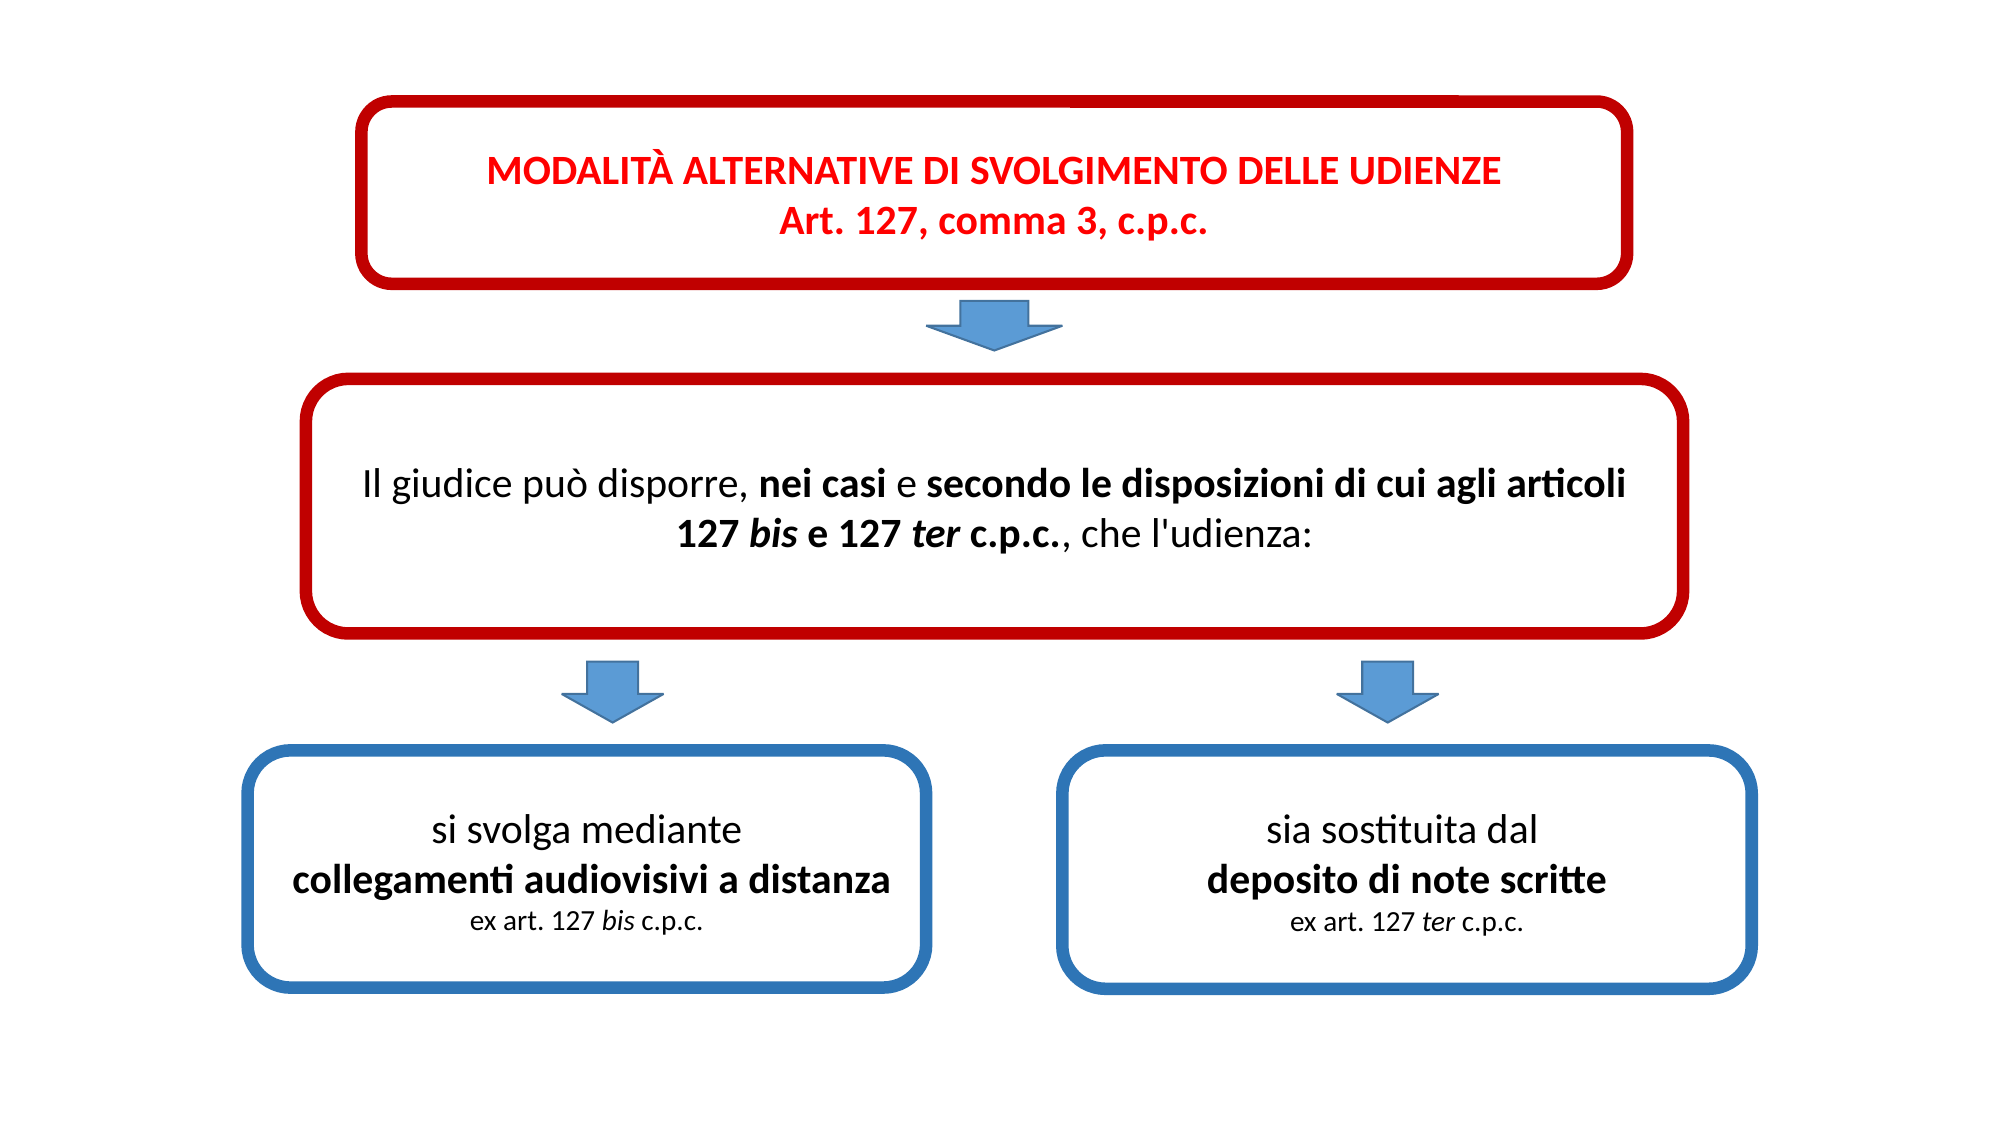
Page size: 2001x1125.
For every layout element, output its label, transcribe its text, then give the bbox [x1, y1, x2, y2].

text_box sia sostituita dal deposito di note scritte ex art. 127 ter c.p.c. [1061, 749, 1753, 990]
text_box [561, 660, 665, 724]
text_box si svolga mediante collegamenti audiovisivi a distanza ex art. 127 bis c.p.c. [246, 749, 928, 989]
text_box MODALITÀ ALTERNATIVE DI SVOLGIMENTO DELLE UDIENZE Art. 127, comma 3, c.p.c. [360, 100, 1629, 285]
text_box Il giudice può disporre, nei casi e secondo le disposizioni di cui agli articoli 127 bis e 127 ter c.p.c., che l'udienza: [304, 377, 1685, 635]
text_box [925, 299, 1063, 352]
text_box [1336, 660, 1440, 724]
